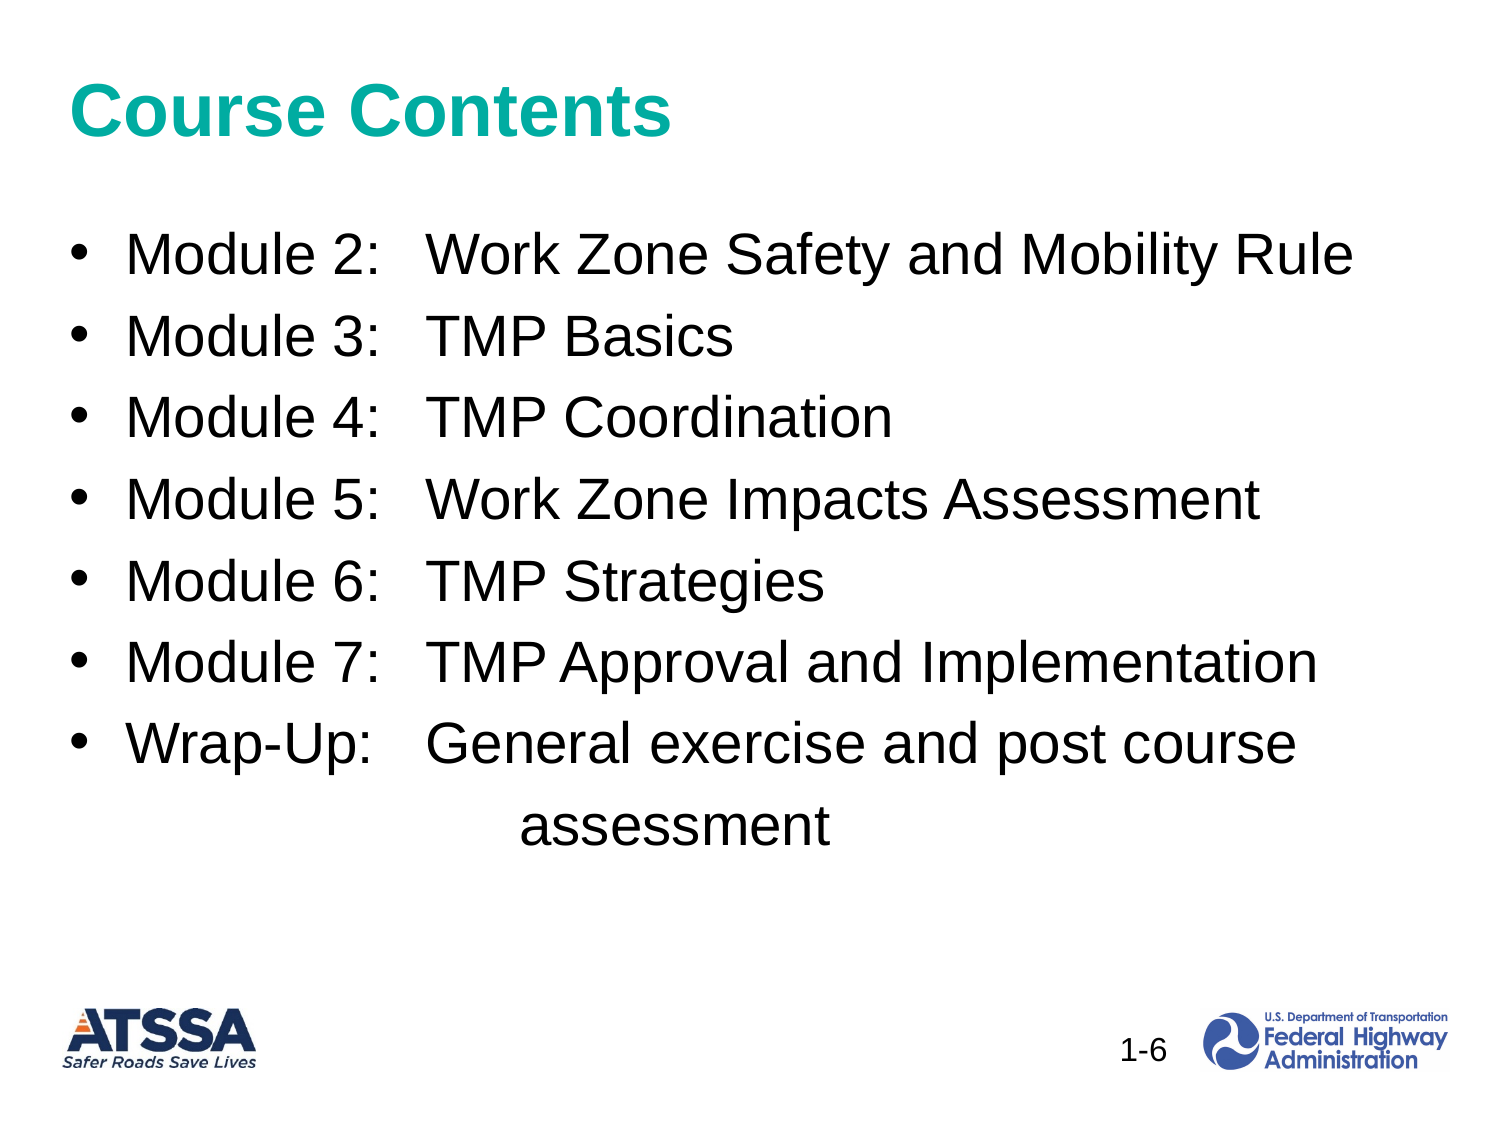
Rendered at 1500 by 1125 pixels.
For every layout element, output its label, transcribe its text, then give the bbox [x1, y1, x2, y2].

picture [62, 1008, 256, 1068]
picture [1200, 1008, 1450, 1072]
list Module 2: Work Zone Safety and Mobility Rule Module 3: TMP Basics Module 4: TMP Coordination Module 5: Work Zone Impacts Assessment Module 6: TMP Strategies Module 7: TMP Approval and Implementation Wrap-Up: General exercise and post course assessment [54, 208, 1481, 1000]
title Course Contents [54, 52, 1405, 161]
